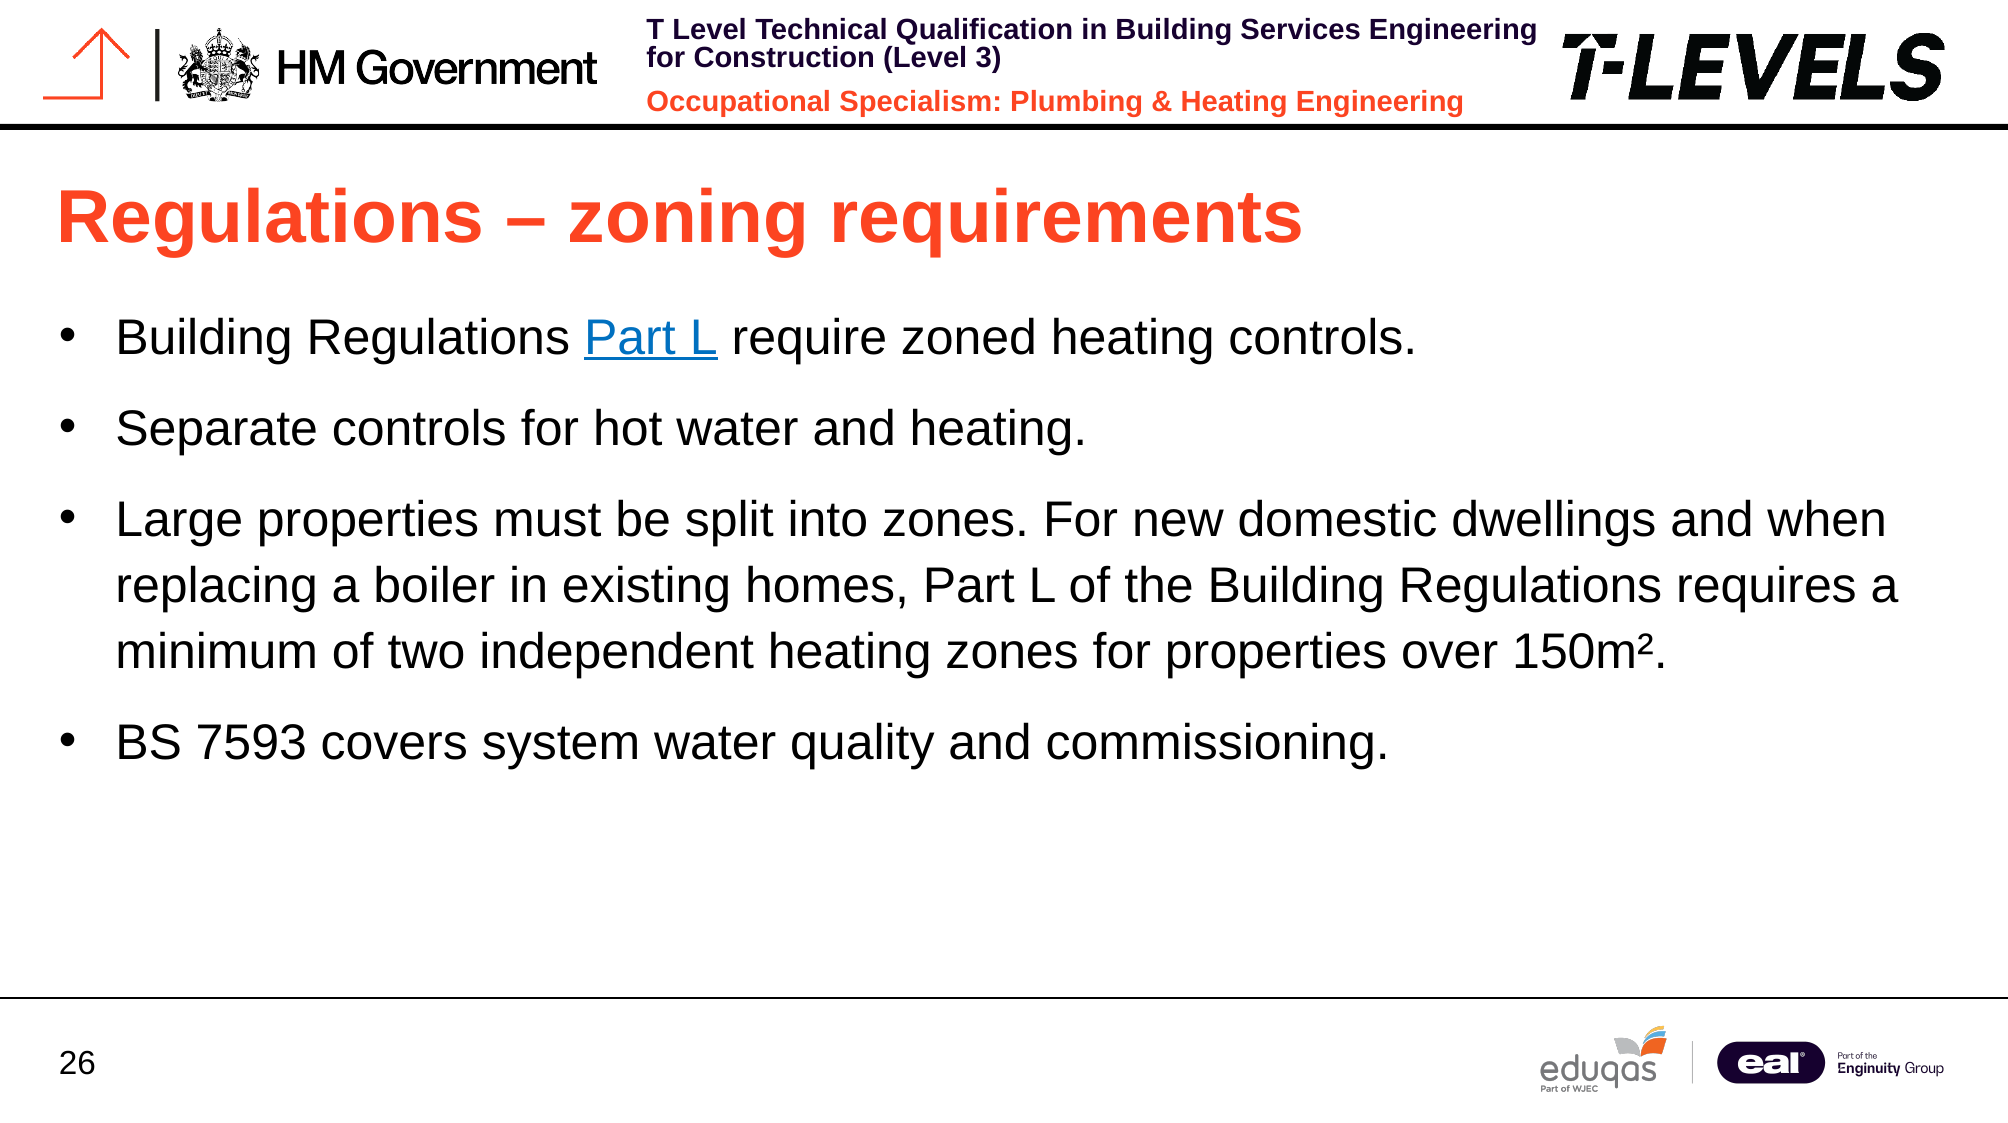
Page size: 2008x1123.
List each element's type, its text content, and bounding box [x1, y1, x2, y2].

picture [1535, 1021, 1949, 1097]
picture [38, 27, 136, 100]
picture [1543, 25, 1964, 108]
picture [155, 28, 597, 102]
list Building Regulations Part L require zoned heating controls. Separate controls for hot water and heating. Large properties must be split into zones. For new domestic dwellings and when replacing a boiler in existing homes, Part L of the Building Regulations requires a minimum of two independent heating zones for properties over 150m². BS 7593 covers system water quality and commissioning. [59, 298, 1951, 975]
title Regulations – zoning requirements [41, 111, 1949, 314]
